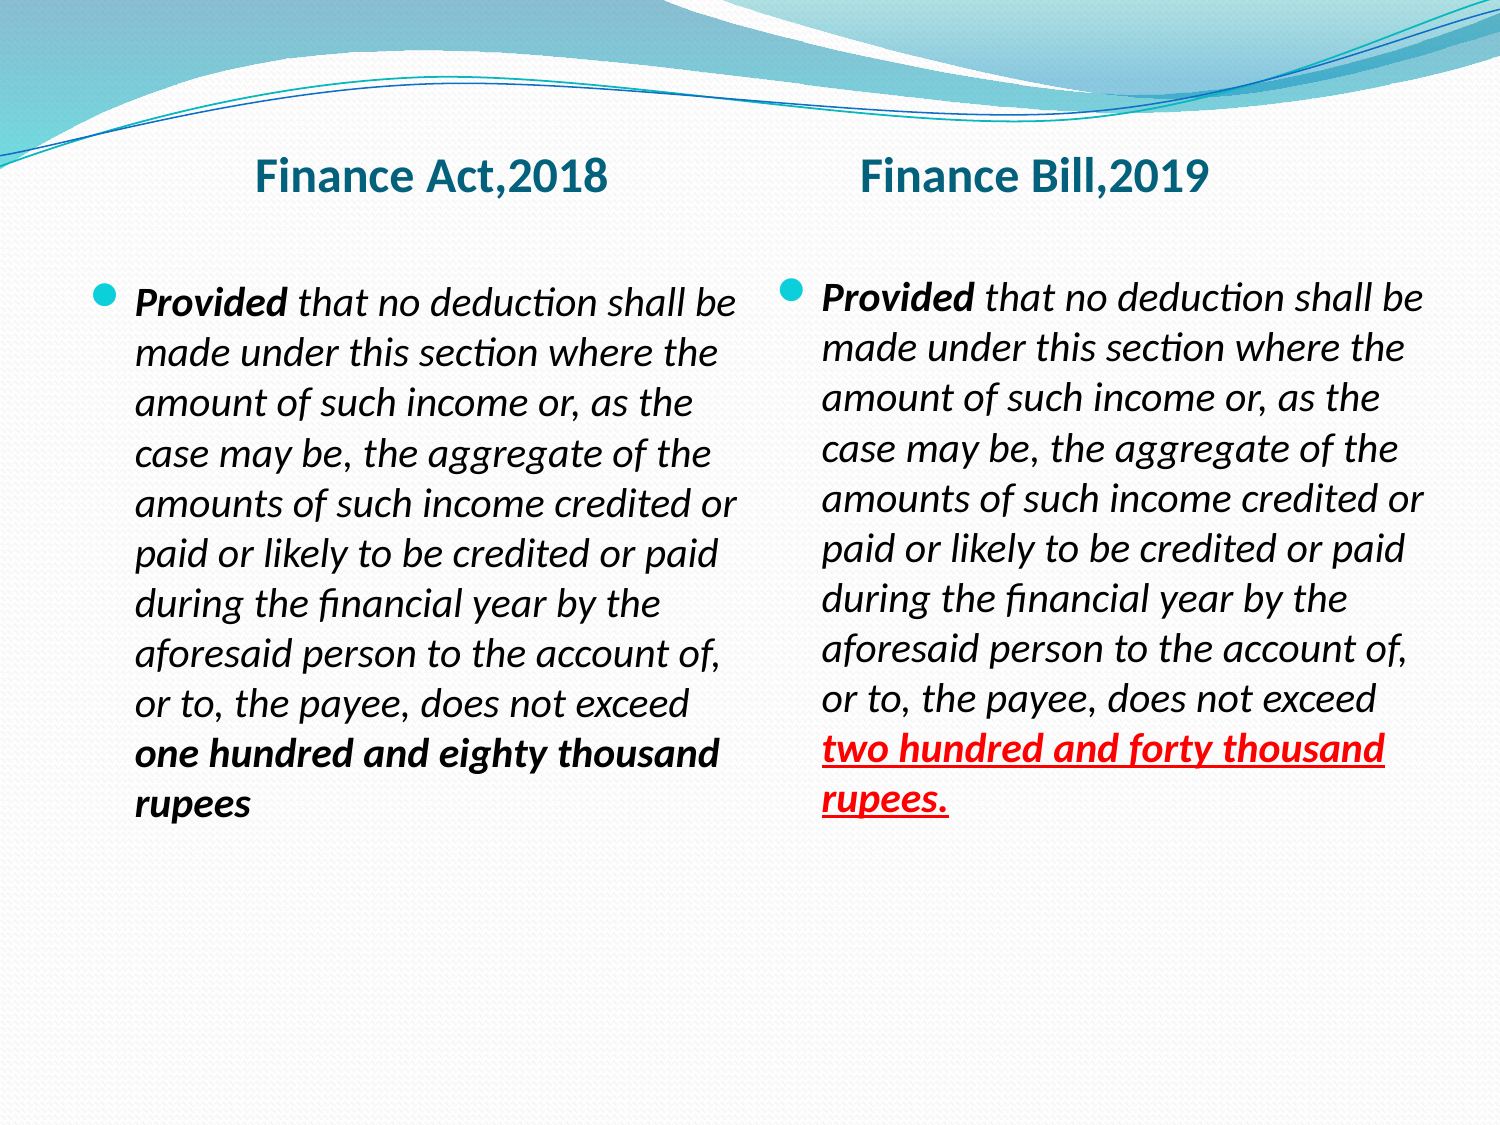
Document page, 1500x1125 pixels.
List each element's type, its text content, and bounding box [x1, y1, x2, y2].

list Provided that no deduction shall be made under this section where the amount of such income or, as the case may be, the aggregate of the amounts of such income credited or paid or likely to be credited or paid during the financial year by the aforesaid person to the account of, or to, the payee, does not exceed two hundred and forty thousand rupees. [761, 270, 1450, 1088]
list Finance Act,2018 [50, 120, 713, 225]
list Provided that no deduction shall be made under this section where the amount of such income or, as the case may be, the aggregate of the amounts of such income credited or paid or likely to be credited or paid during the financial year by the aforesaid person to the account of, or to, the payee, does not exceed one hundred and eighty thousand rupees [75, 275, 761, 1080]
list Finance Bill,2019 [762, 120, 1426, 225]
